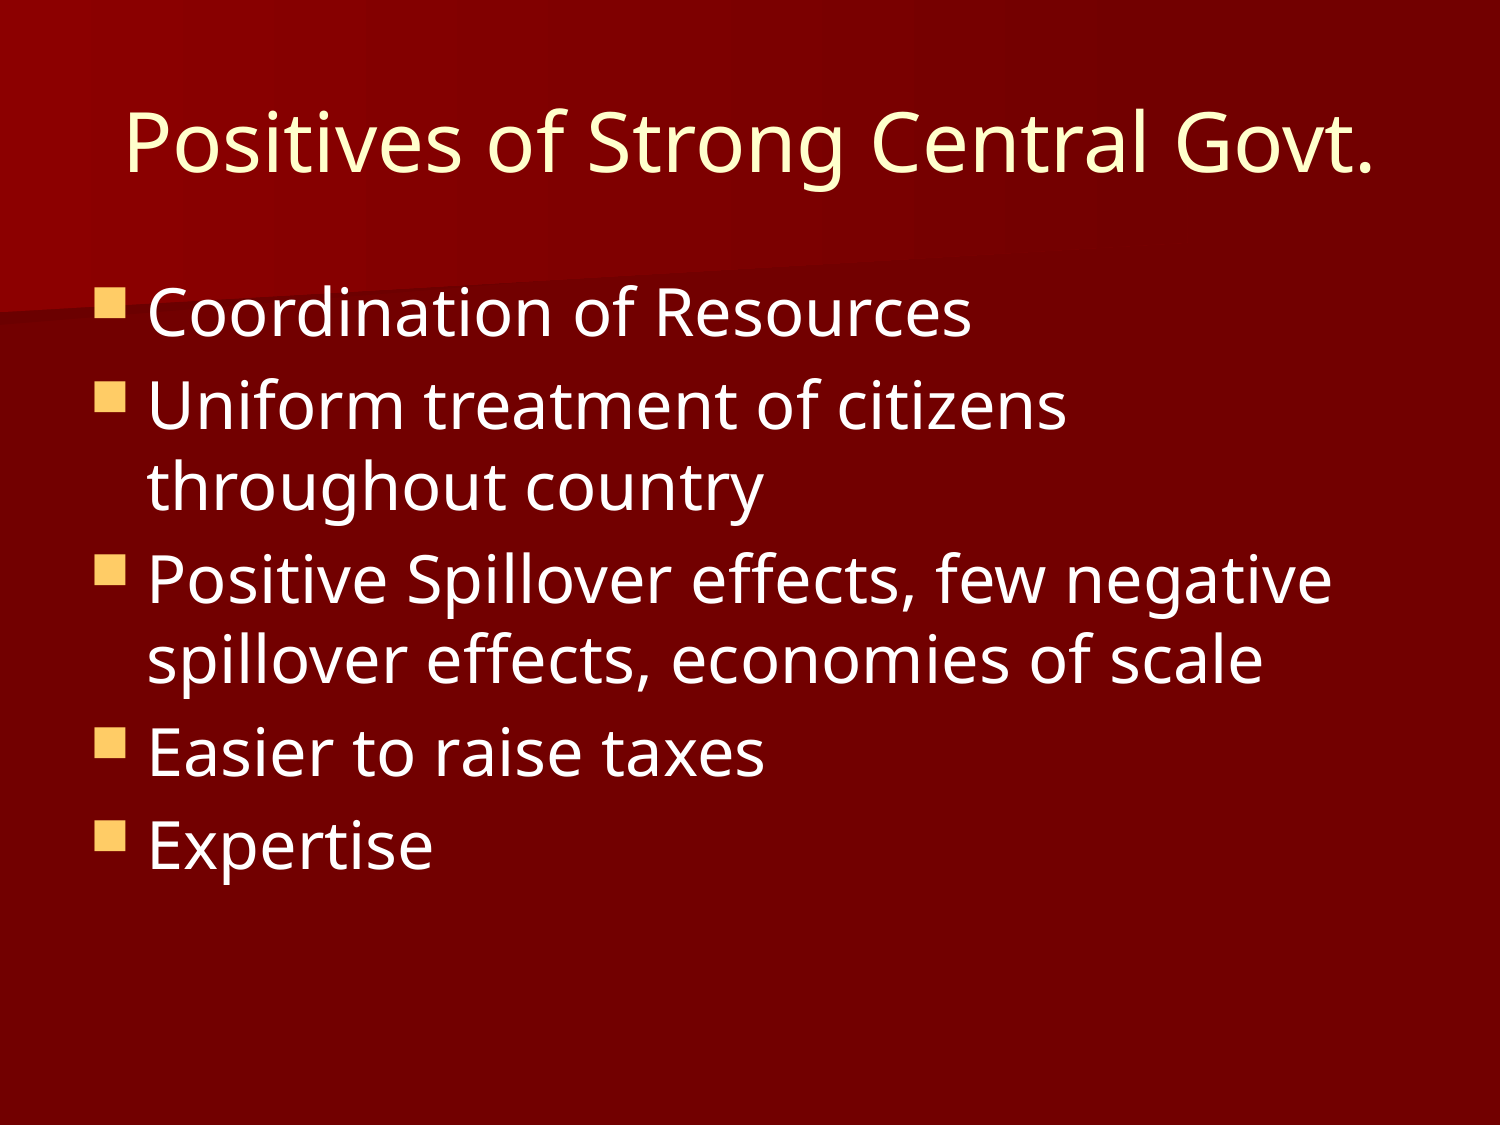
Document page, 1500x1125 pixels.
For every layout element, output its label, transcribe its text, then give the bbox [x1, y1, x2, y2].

list Coordination of Resources Uniform treatment of citizens throughout country Positive Spillover effects, few negative spillover effects, economies of scale Easier to raise taxes Expertise [74, 262, 1426, 1001]
title Positives of Strong Central Govt. [74, 44, 1426, 233]
